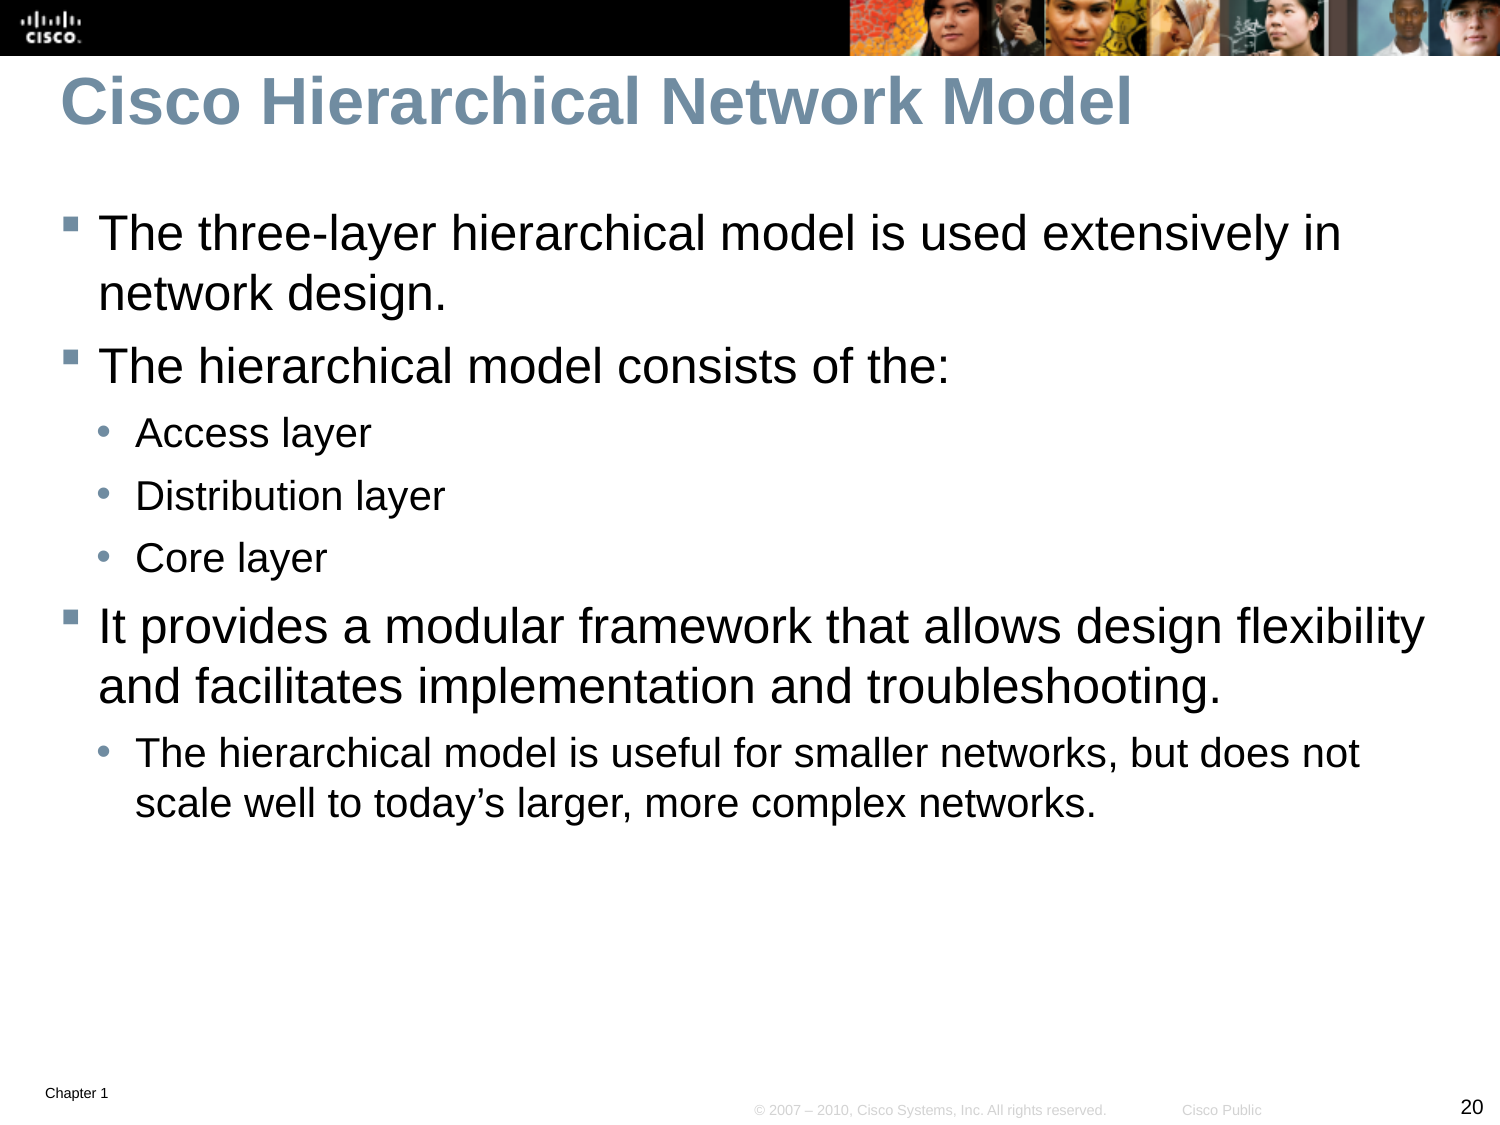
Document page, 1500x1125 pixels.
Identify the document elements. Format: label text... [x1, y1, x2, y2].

picture [0, 0, 1500, 56]
title Cisco Hierarchical Network Model [45, 59, 1444, 182]
list The three-layer hierarchical model is used extensively in network design. The hierarchical model consists of the: Access layer Distribution layer Core layer It provides a modular framework that allows design flexibility and facilitates implementation and troubleshooting. The hierarchical model is useful for smaller networks, but does not scale well to today’s larger, more complex networks. [45, 193, 1444, 1037]
